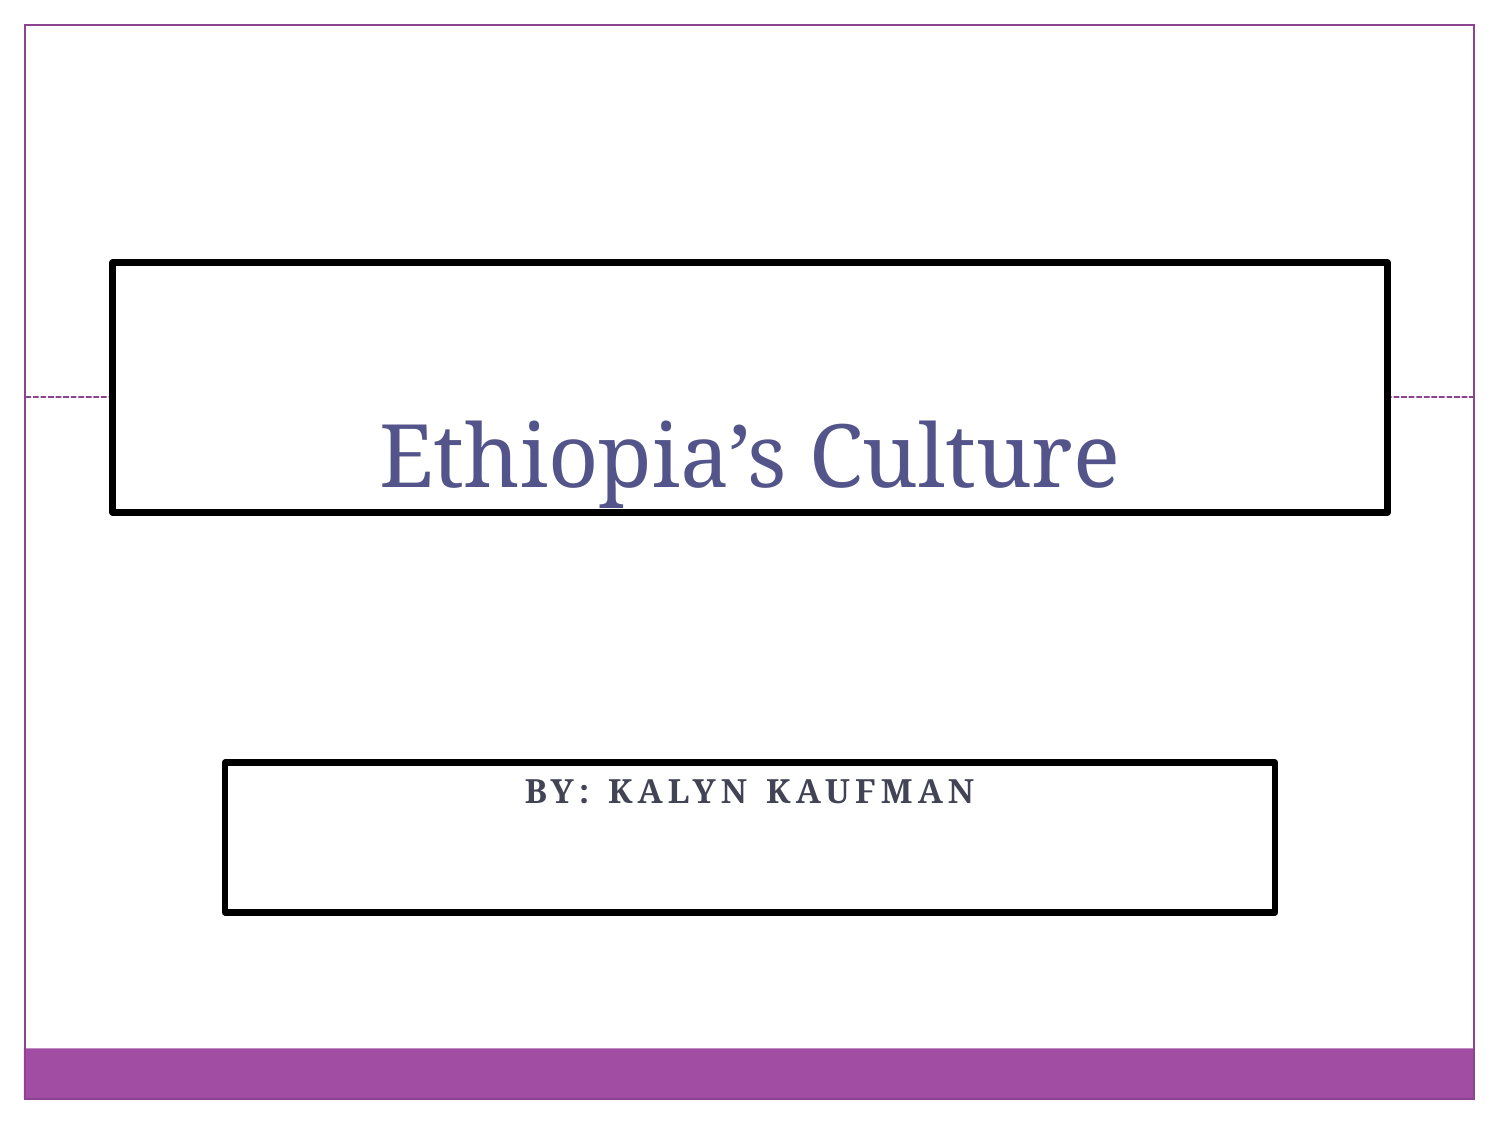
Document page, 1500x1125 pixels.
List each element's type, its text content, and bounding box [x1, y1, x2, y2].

title Ethiopia’s Culture [109, 259, 1391, 516]
subtitle By: Kalyn Kaufman [222, 759, 1278, 916]
